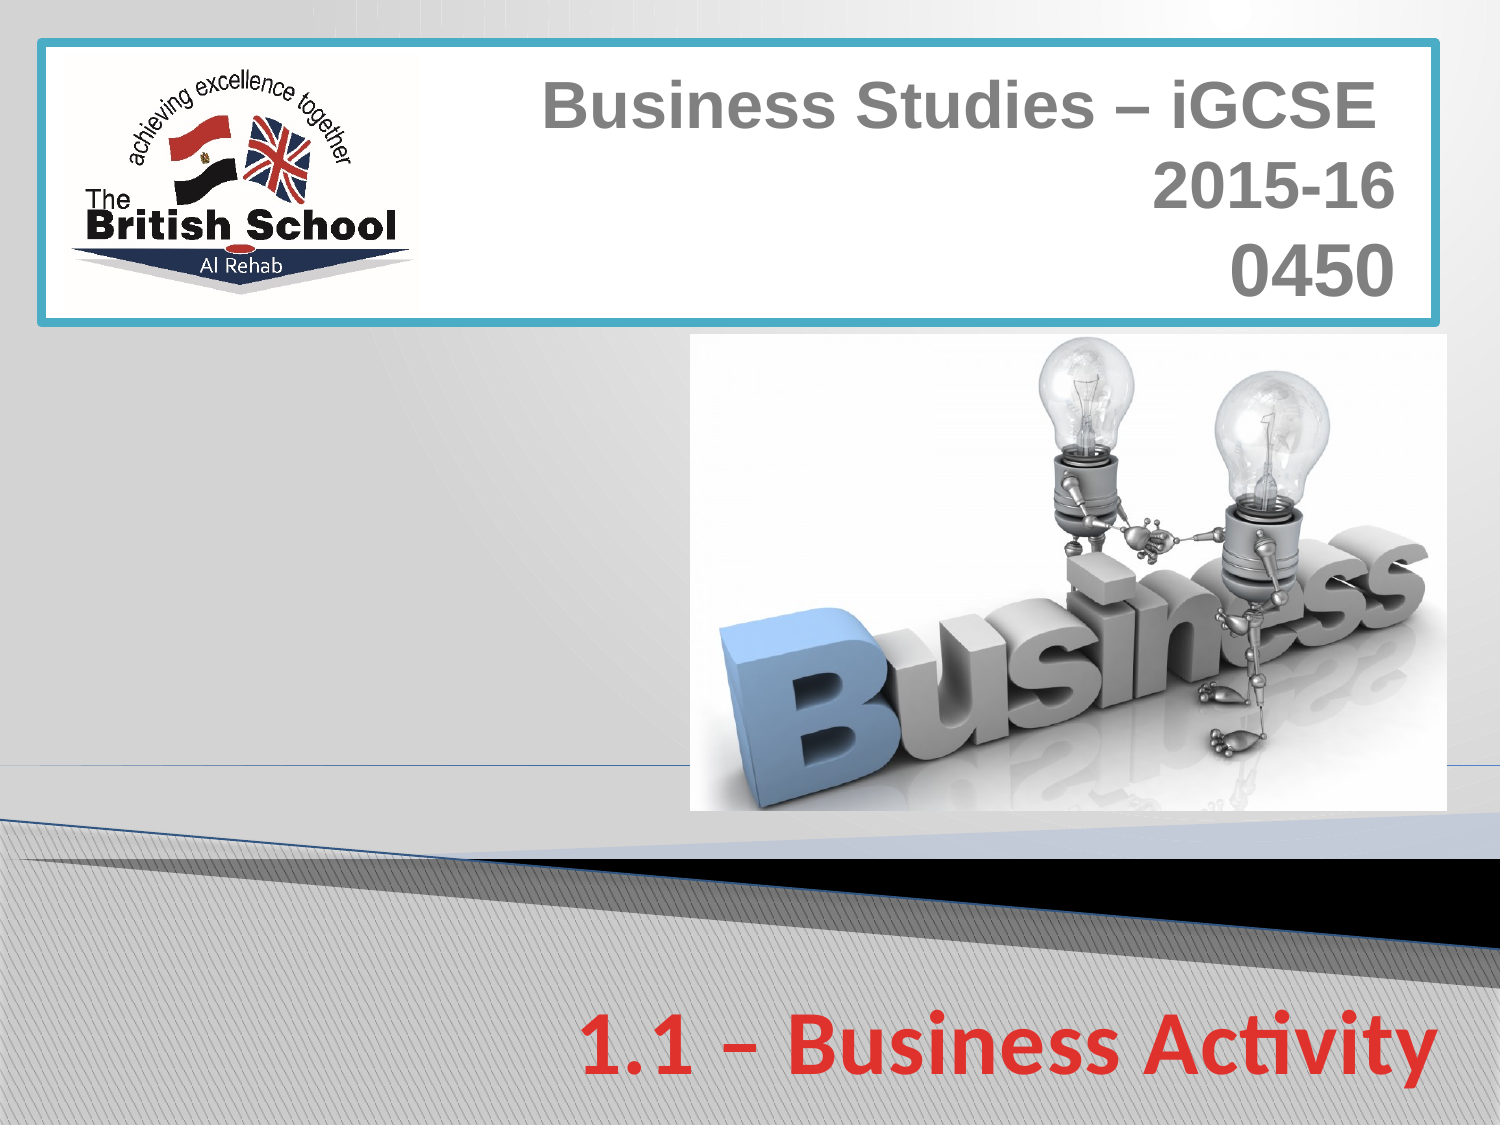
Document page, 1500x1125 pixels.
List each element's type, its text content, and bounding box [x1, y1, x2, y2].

subtitle 1.1 – Business Activity [112, 975, 1459, 1103]
picture [5, 859, 1500, 989]
picture [64, 54, 420, 312]
text_box Business Studies – iGCSE 2015-16 0450 [420, 54, 1412, 320]
picture [690, 334, 1448, 811]
text_box [37, 38, 1440, 327]
